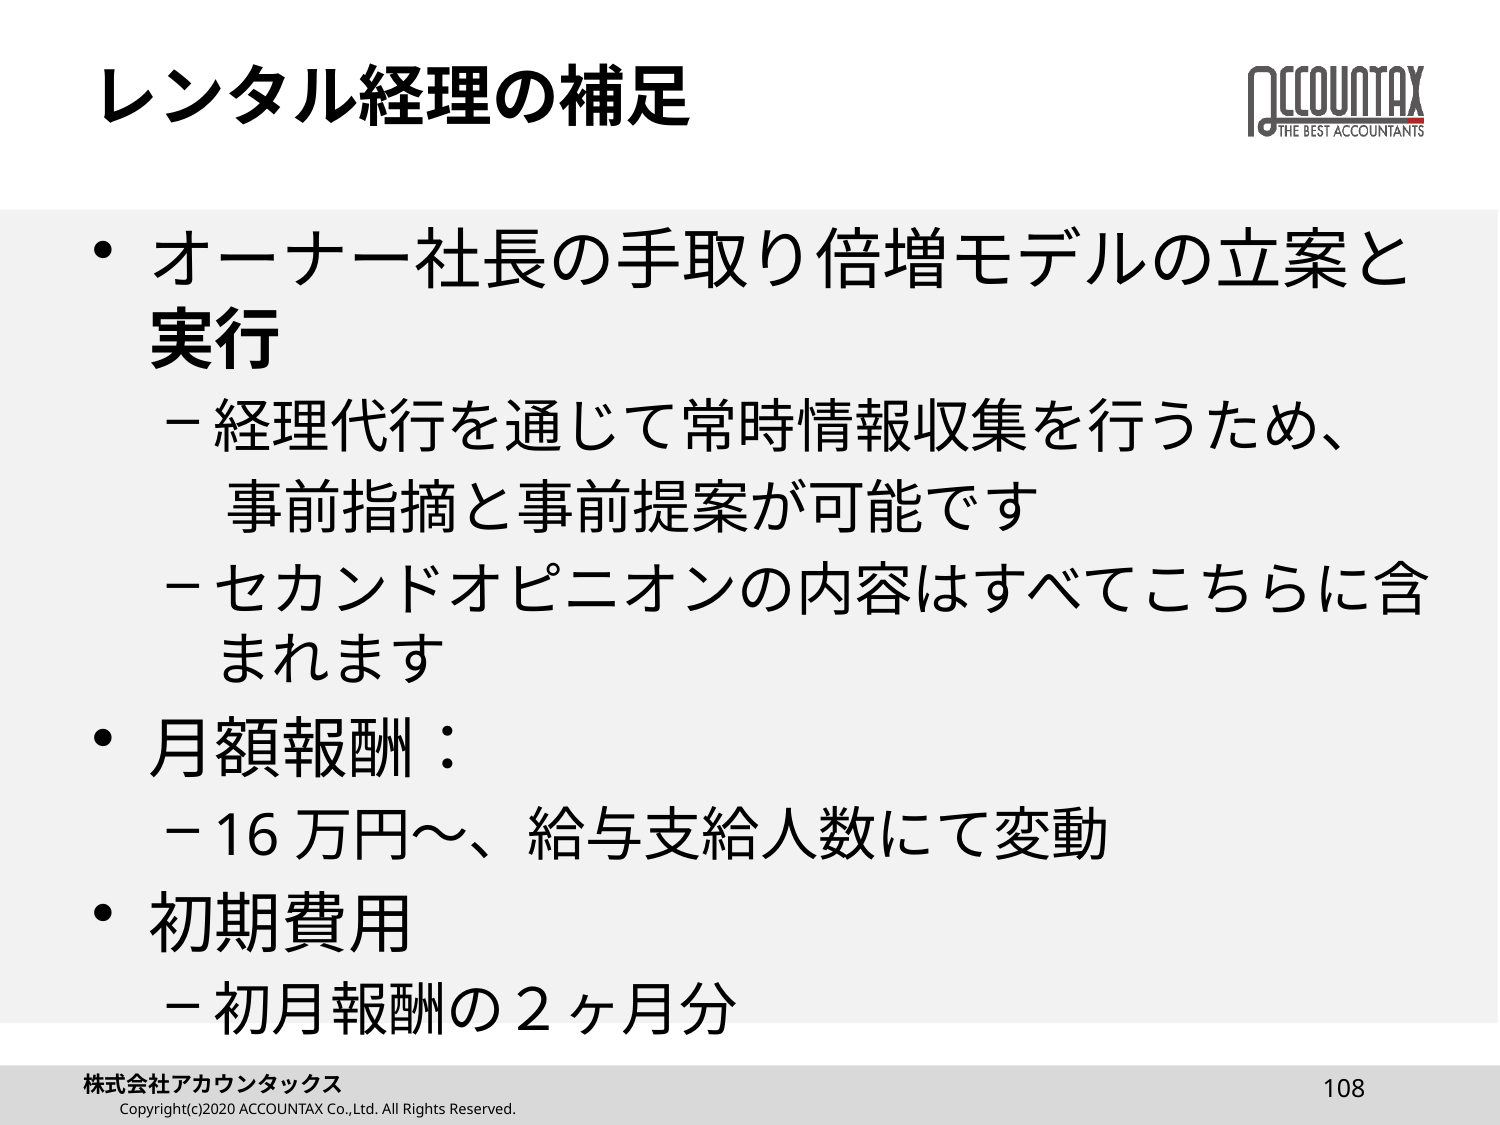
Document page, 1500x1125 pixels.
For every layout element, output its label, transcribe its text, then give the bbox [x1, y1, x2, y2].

picture [1353, 66, 1424, 137]
slide_number 108 [1266, 1064, 1422, 1118]
list オーナー社長の手取り倍増モデルの立案と実行 経理代行を通じて常時情報収集を行うため、 事前指摘と事前提案が可能です セカンドオピニオンの内容はすべてこちらに含まれます 月額報酬： 16万円～、給与支給人数にて変動 初期費用 初月報酬の２ヶ月分 [76, 209, 1459, 953]
title レンタル経理の補足 [76, 31, 1353, 157]
text_box [0, 209, 1498, 1024]
